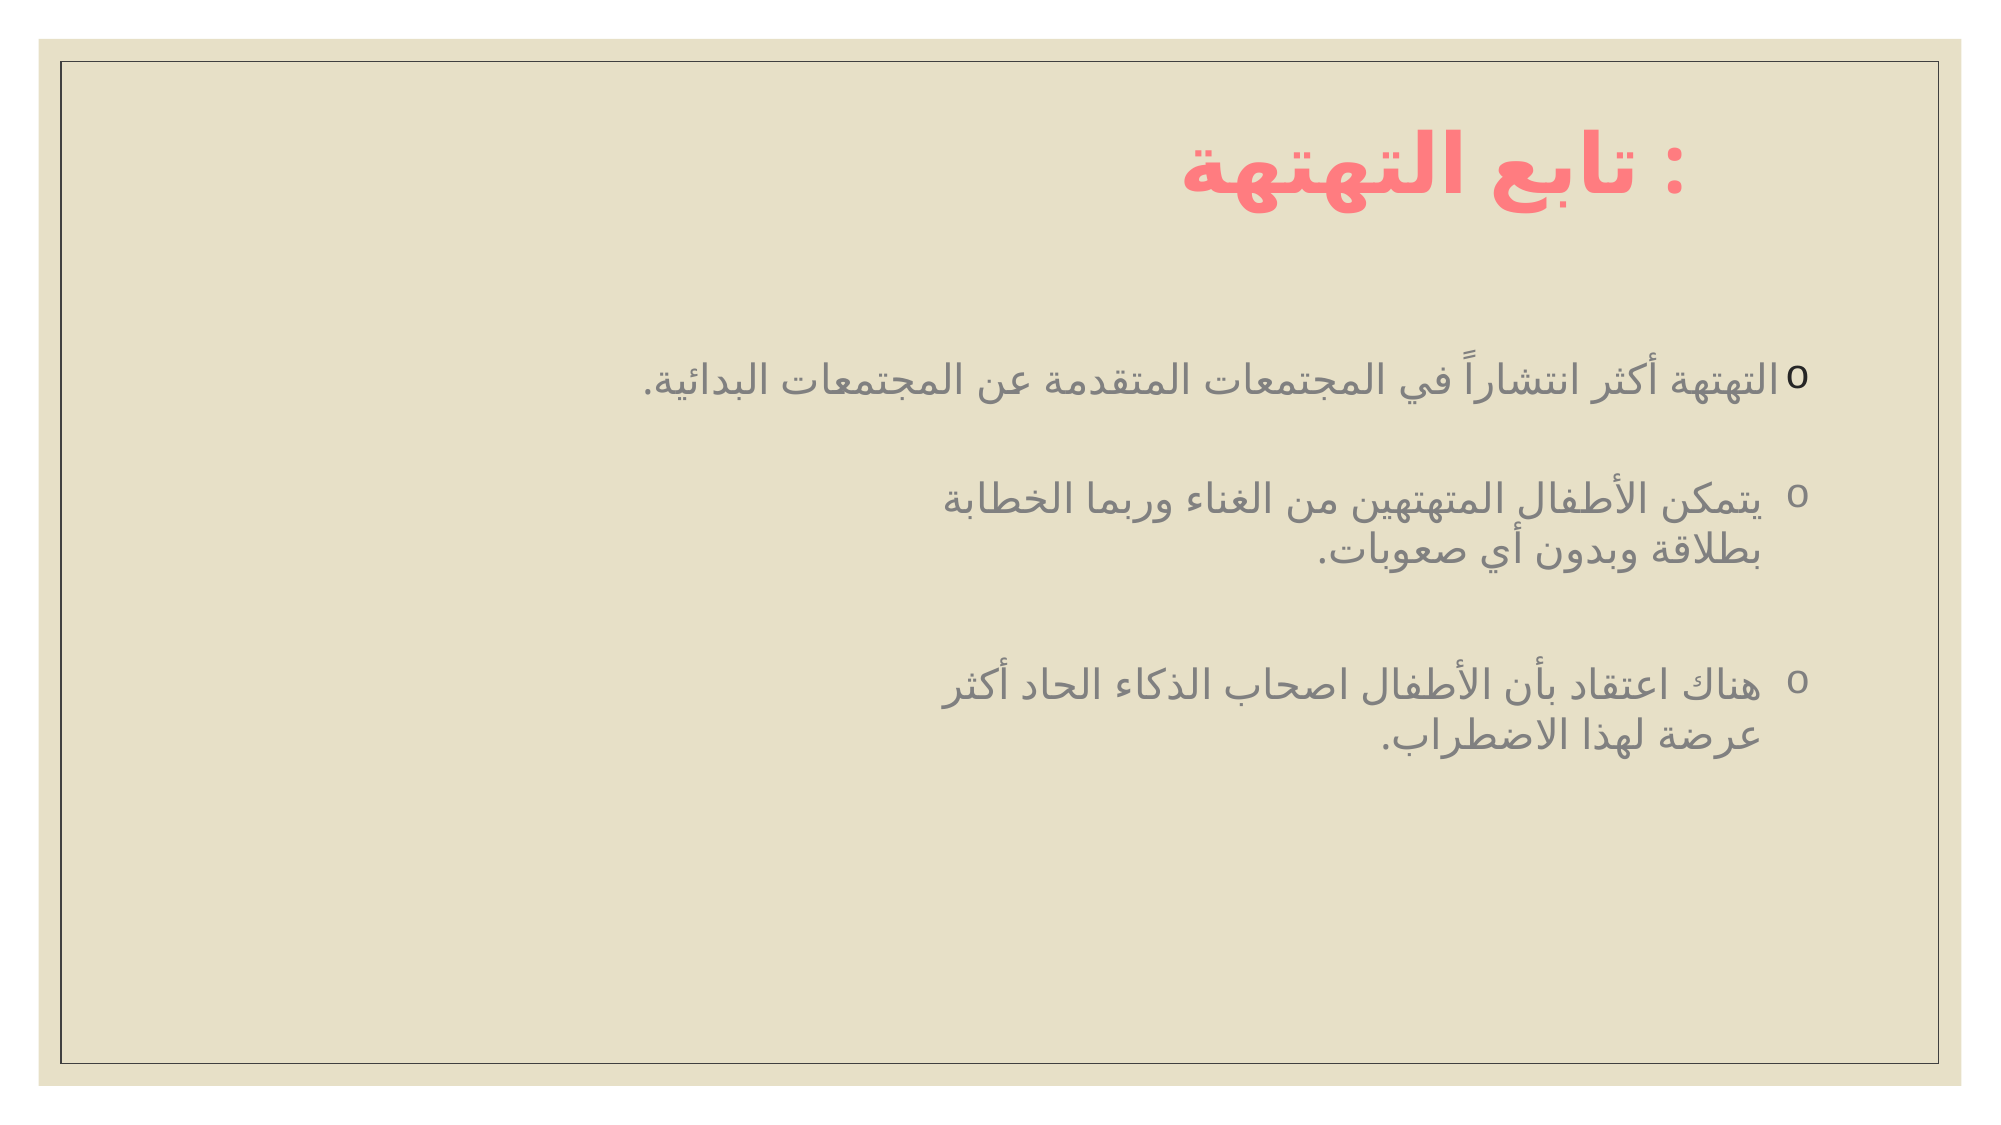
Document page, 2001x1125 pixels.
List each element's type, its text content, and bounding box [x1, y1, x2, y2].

text_box يتمكن الأطفال المتهتهين من الغناء وربما الخطابة بطلاقة وبدون أي صعوبات. [825, 464, 1825, 629]
text_box هناك اعتقاد بأن الأطفال اصحاب الذكاء الحاد أكثر عرضة لهذا الاضطراب. [825, 650, 1825, 766]
text_box تابع التهتهة : [1165, 102, 1725, 218]
list التهتهة أكثر انتشاراً في المجتمعات المتقدمة عن المجتمعات البدائية. [174, 345, 1825, 430]
